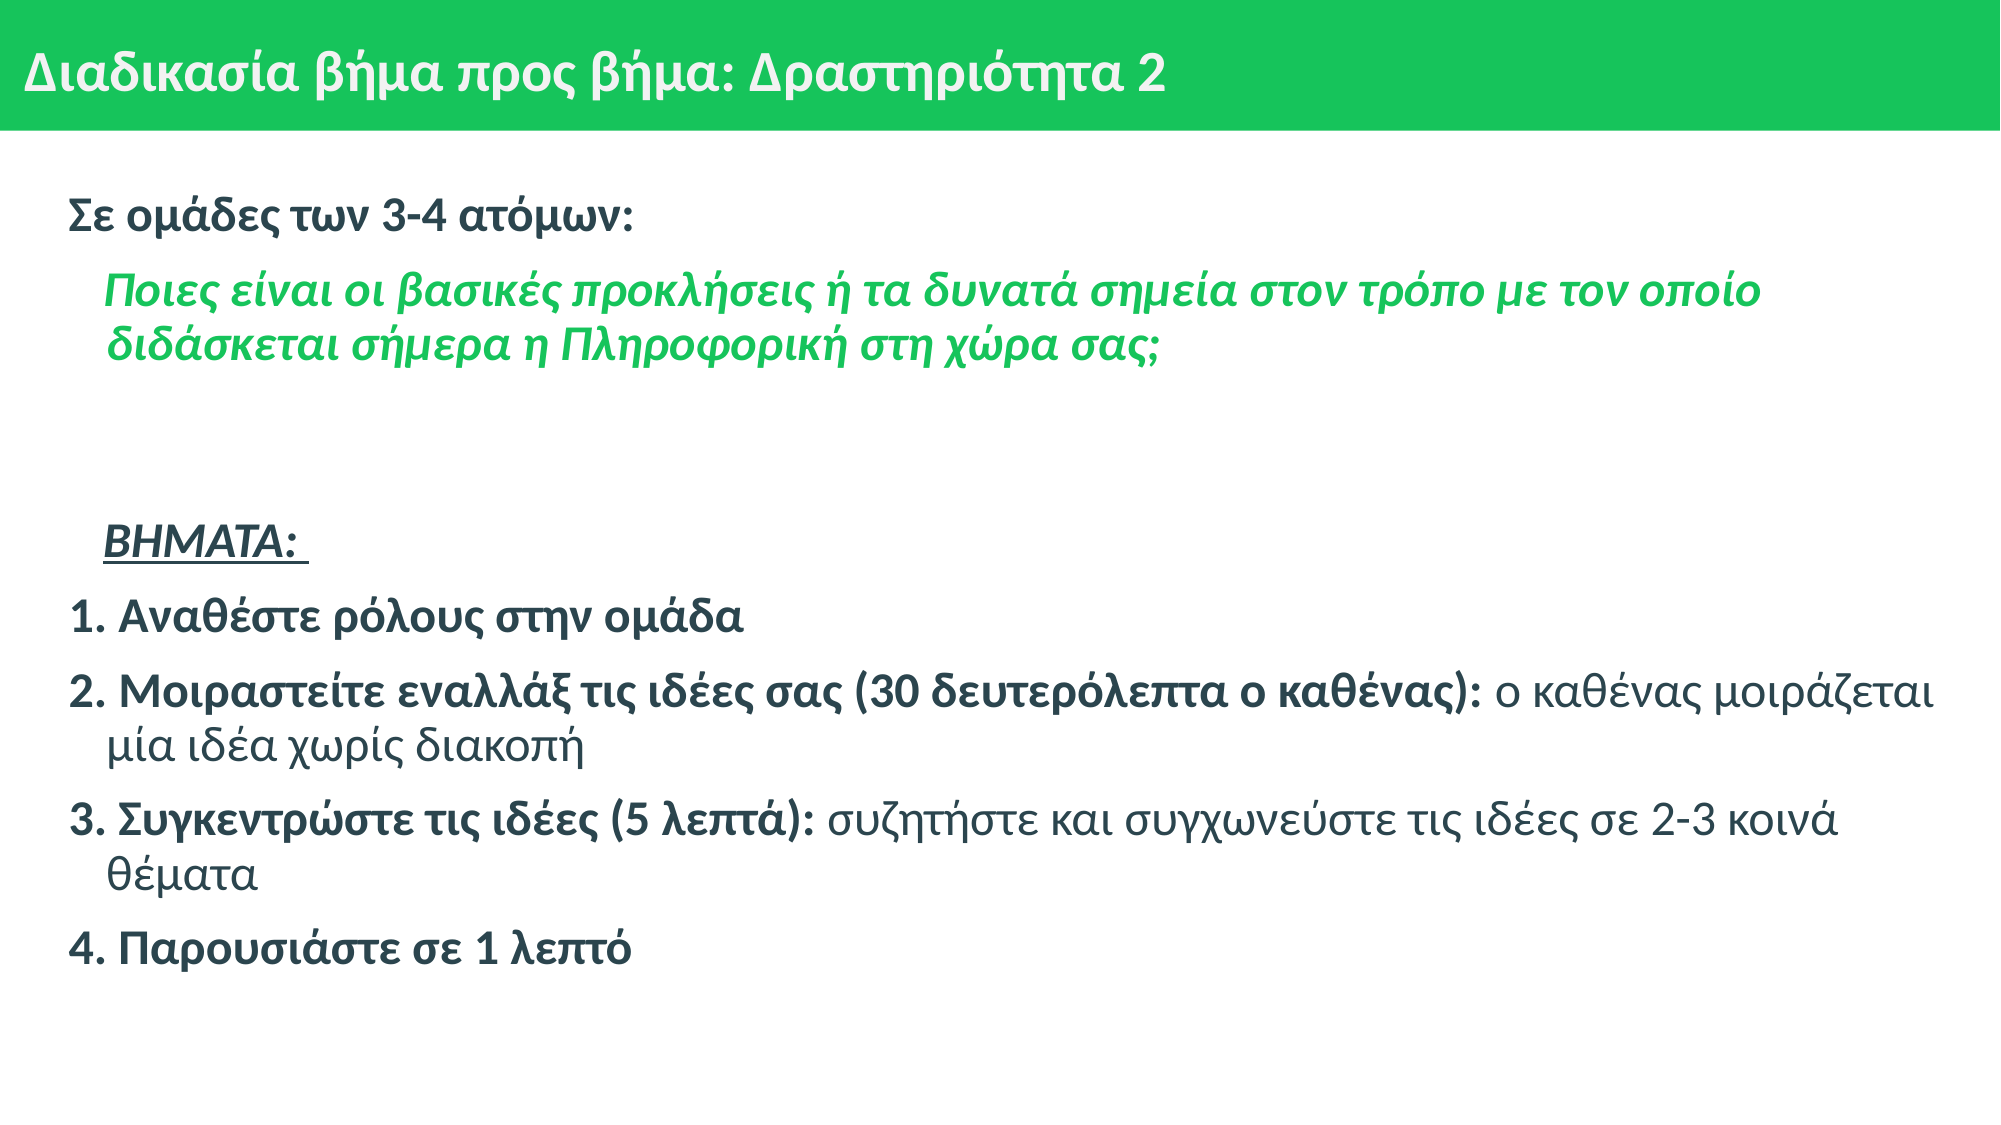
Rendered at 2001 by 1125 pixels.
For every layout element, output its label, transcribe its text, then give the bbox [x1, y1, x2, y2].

title Διαδικασία βήμα προς βήμα: Δραστηριότητα 2 [16, 13, 1976, 131]
list Σε ομάδες των 3-4 ατόμων: Ποιες είναι οι βασικές προκλήσεις ή τα δυνατά σημεία στον τρόπο με τον οποίο διδάσκεται σήμερα η Πληροφορική στη χώρα σας; ΒΗΜΑΤΑ: 1. Αναθέστε ρόλους στην ομάδα 2. Μοιραστείτε εναλλάξ τις ιδέες σας (30 δευτερόλεπτα ο καθένας): ο καθένας μοιράζεται μία ιδέα χωρίς διακοπή 3. Συγκεντρώστε τις ιδέες (5 λεπτά): συζητήστε και συγχωνεύστε τις ιδέες σε 2-3 κοινά θέματα 4. Παρουσιάστε σε 1 λεπτό [16, 180, 1976, 1125]
